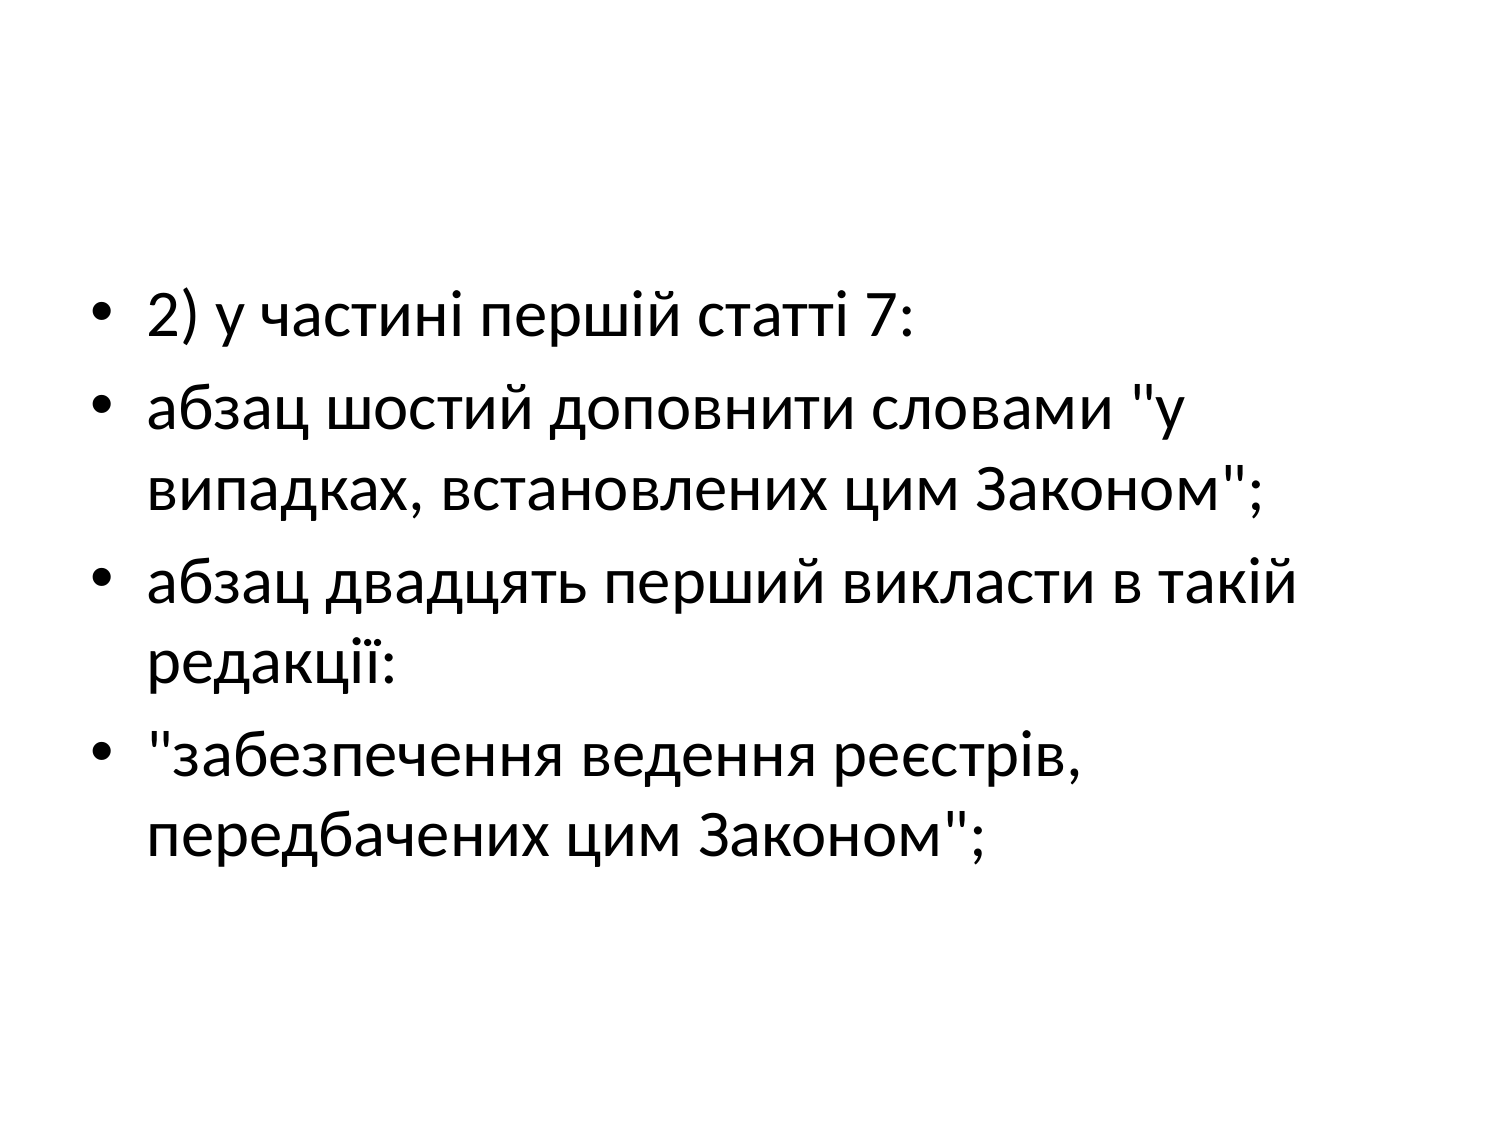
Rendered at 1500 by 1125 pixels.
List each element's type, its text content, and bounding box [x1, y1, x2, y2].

list 2) у частині першій статті 7: абзац шостий доповнити словами "у випадках, встановлених цим Законом"; абзац двадцять перший викласти в такій редакції: "забезпечення ведення реєстрів, передбачених цим Законом"; [75, 262, 1425, 1005]
